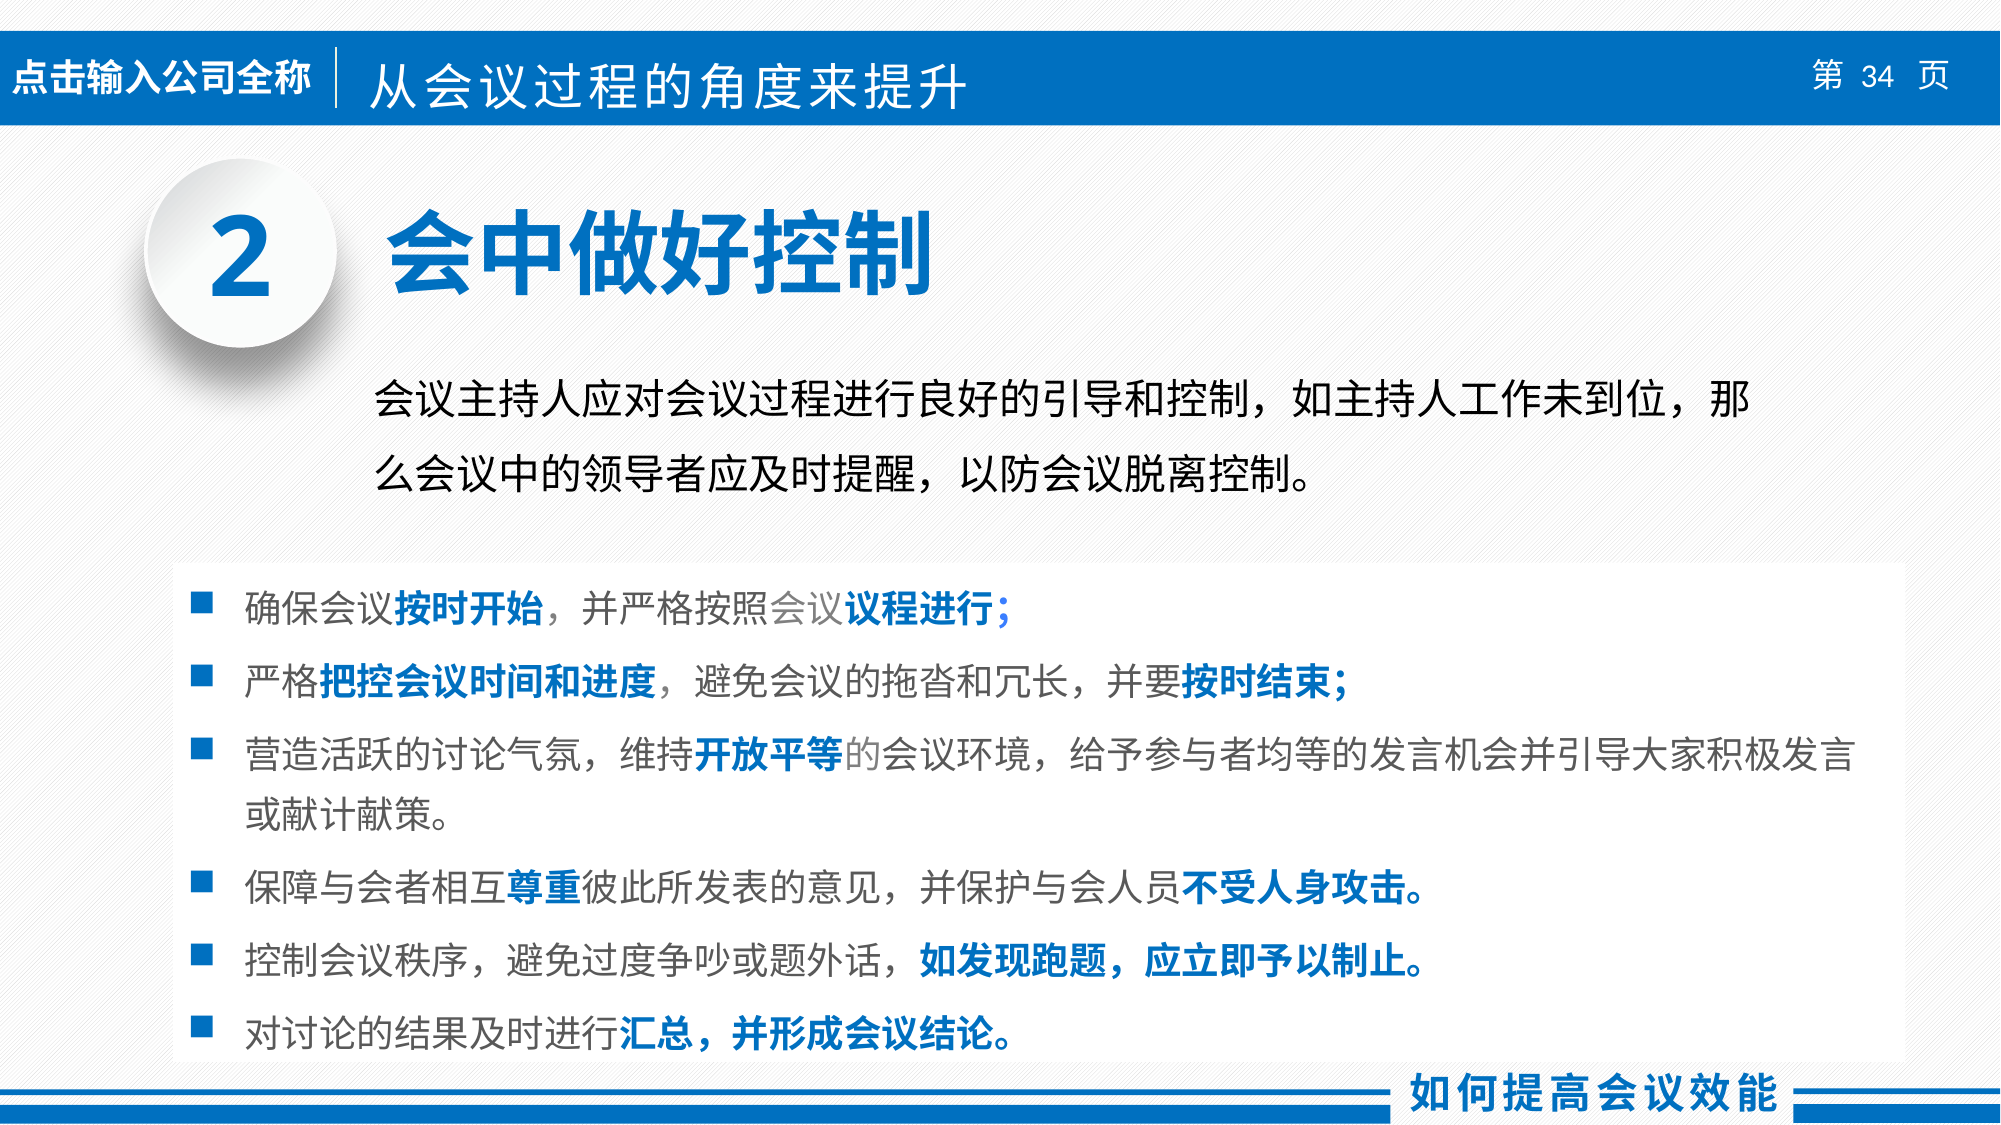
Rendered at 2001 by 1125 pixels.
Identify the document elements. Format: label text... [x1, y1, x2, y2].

text_box 会议主持人应对会议过程进行良好的引导和控制，如主持人工作未到位，那么会议中的领导者应及时提醒，以防会议脱离控制。 [358, 340, 1780, 506]
text_box 2 [143, 154, 338, 348]
text_box 确保会议按时开始，并严格按照会议议程进行； 严格把控会议时间和进度，避免会议的拖沓和冗长，并要按时结束； 营造活跃的讨论气氛，维持开放平等的会议环境，给予参与者均等的发言机会并引导大家积极发言或献计献策。 保障与会者相互尊重彼此所发表的意见，并保护与会人员不受人身攻击。 控制会议秩序，避免过度争吵或题外话，如发现跑题，应立即予以制止。 对讨论的结果及时进行汇总，并形成会议结论。 [173, 562, 1906, 1062]
text_box 会中做好控制 [360, 188, 936, 314]
